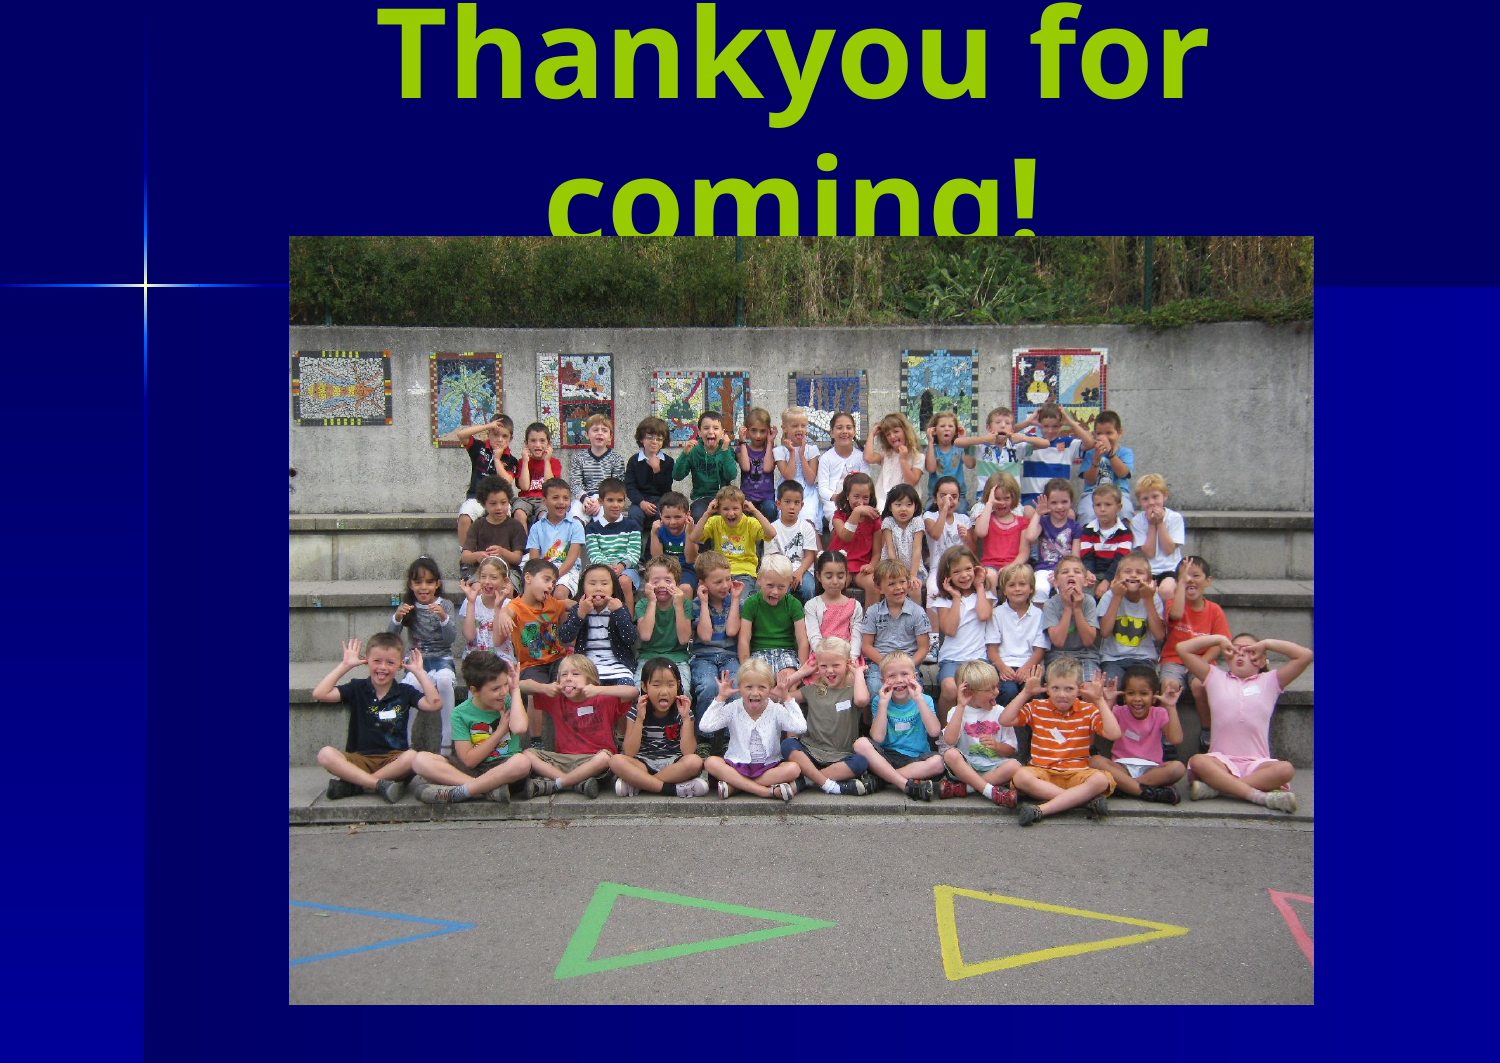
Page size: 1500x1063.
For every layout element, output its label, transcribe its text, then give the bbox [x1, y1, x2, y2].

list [288, 235, 1314, 1005]
title Thankyou for coming! [174, 46, 1413, 201]
